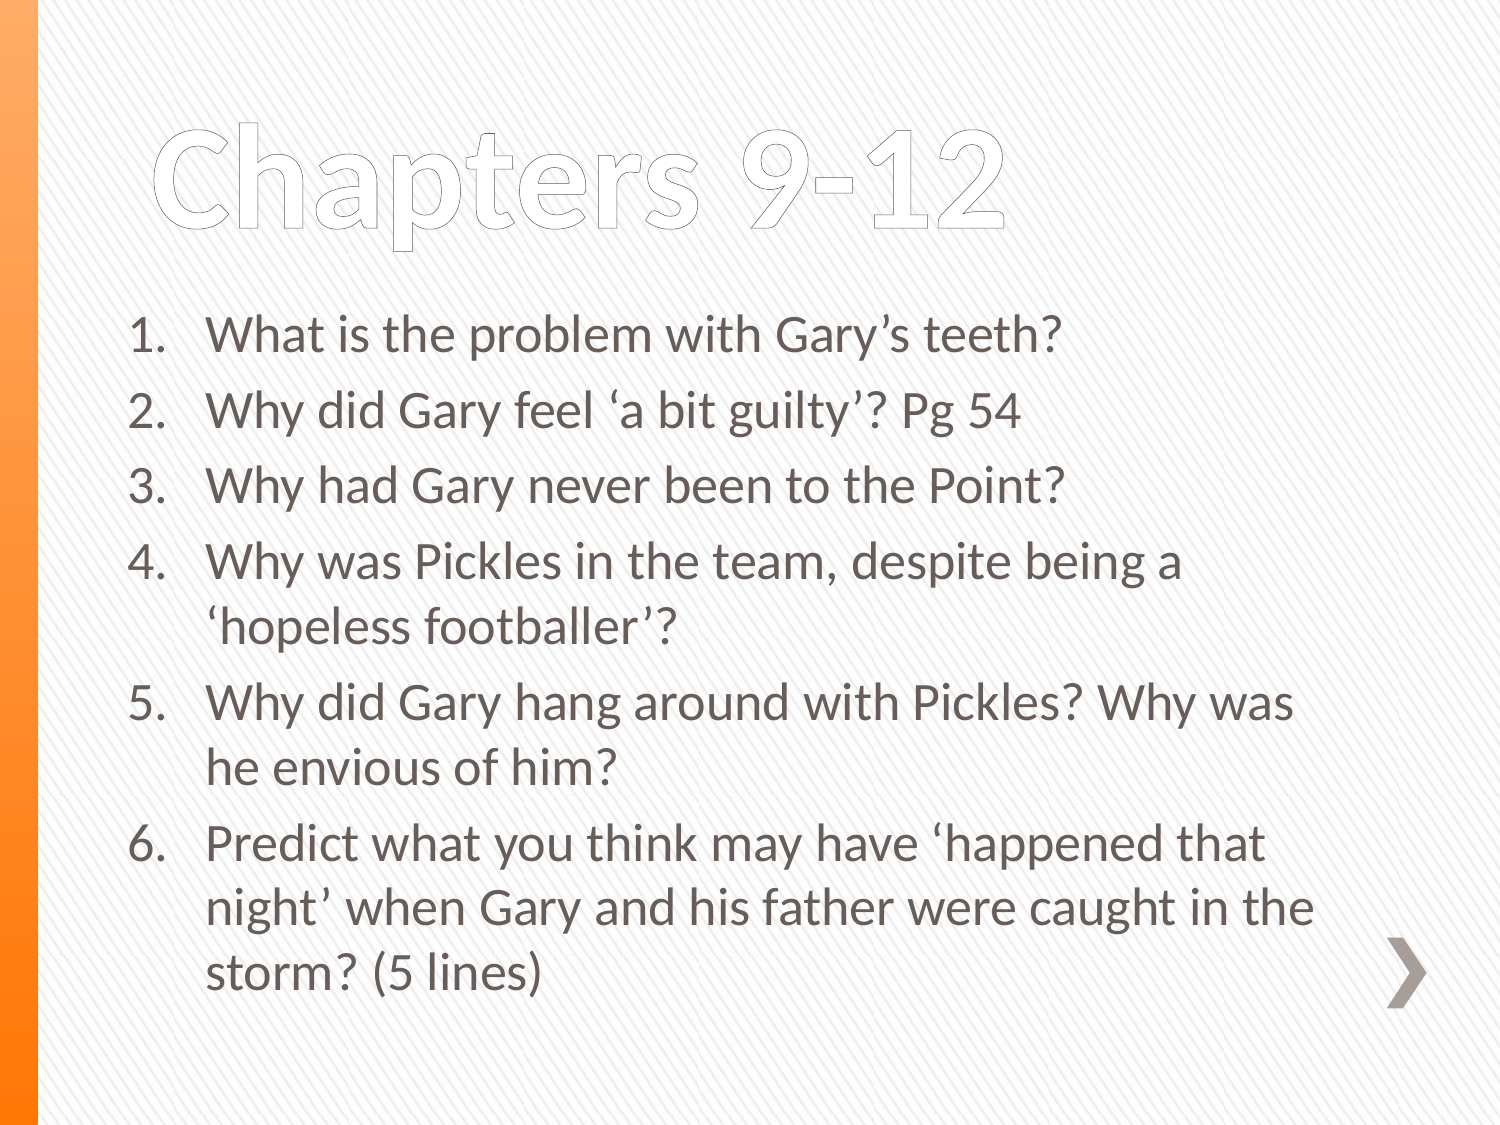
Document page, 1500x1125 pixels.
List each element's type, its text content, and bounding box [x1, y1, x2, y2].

list What is the problem with Gary’s teeth? Why did Gary feel ‘a bit guilty’? Pg 54 Why had Gary never been to the Point? Why was Pickles in the team, despite being a ‘hopeless footballer’? Why did Gary hang around with Pickles? Why was he envious of him? Predict what you think may have ‘happened that night’ when Gary and his father were caught in the storm? (5 lines) [112, 290, 1338, 1016]
title Chapters 9-12 [135, 78, 1324, 266]
